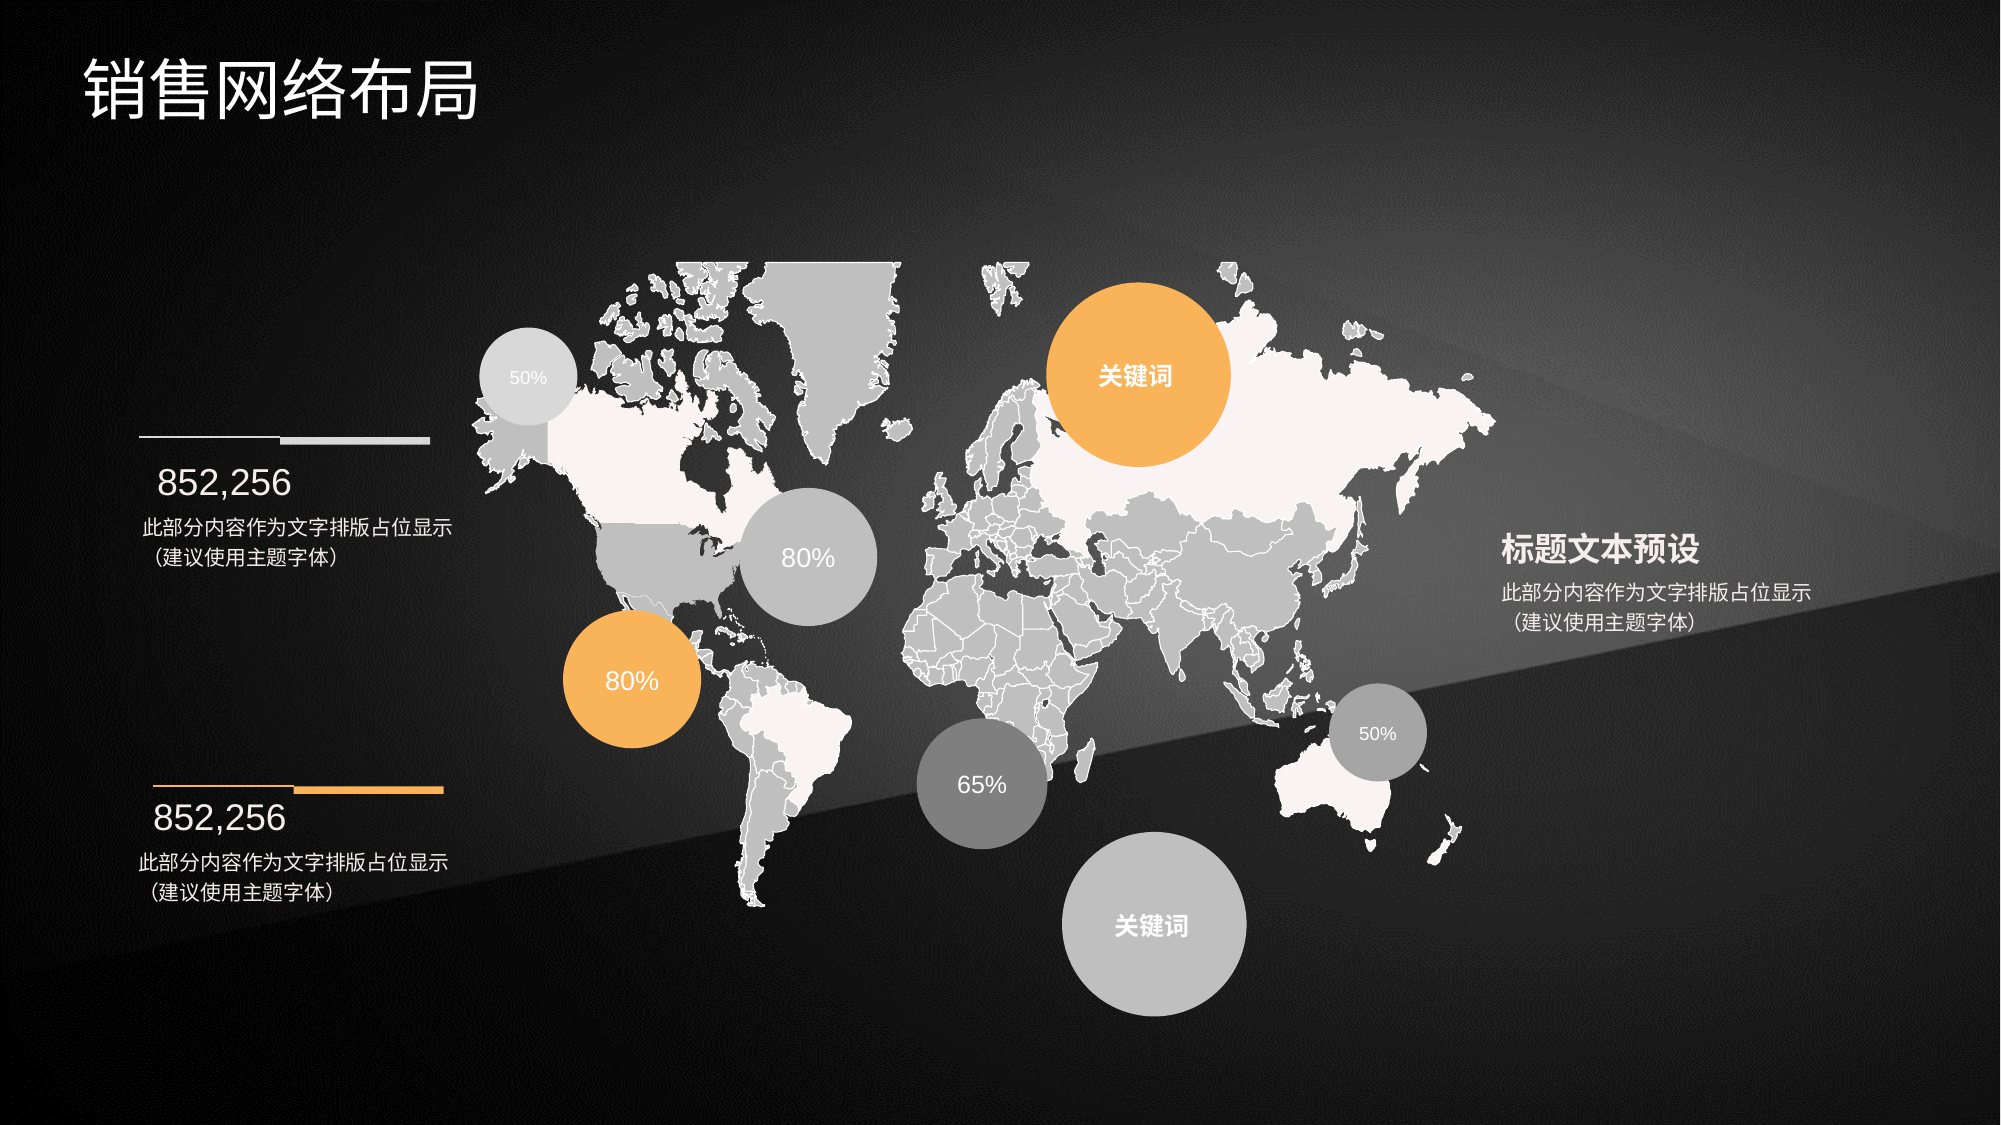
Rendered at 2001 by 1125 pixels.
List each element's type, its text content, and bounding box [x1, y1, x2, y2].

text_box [1500, 520, 1862, 642]
text_box 销售网络布局 [43, 40, 520, 136]
text_box [279, 436, 431, 446]
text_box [142, 450, 483, 571]
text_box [138, 785, 479, 906]
picture [0, 0, 2001, 1125]
text_box [1061, 907, 1248, 1018]
text_box 关键词 [1064, 907, 1240, 947]
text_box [472, 262, 1496, 907]
